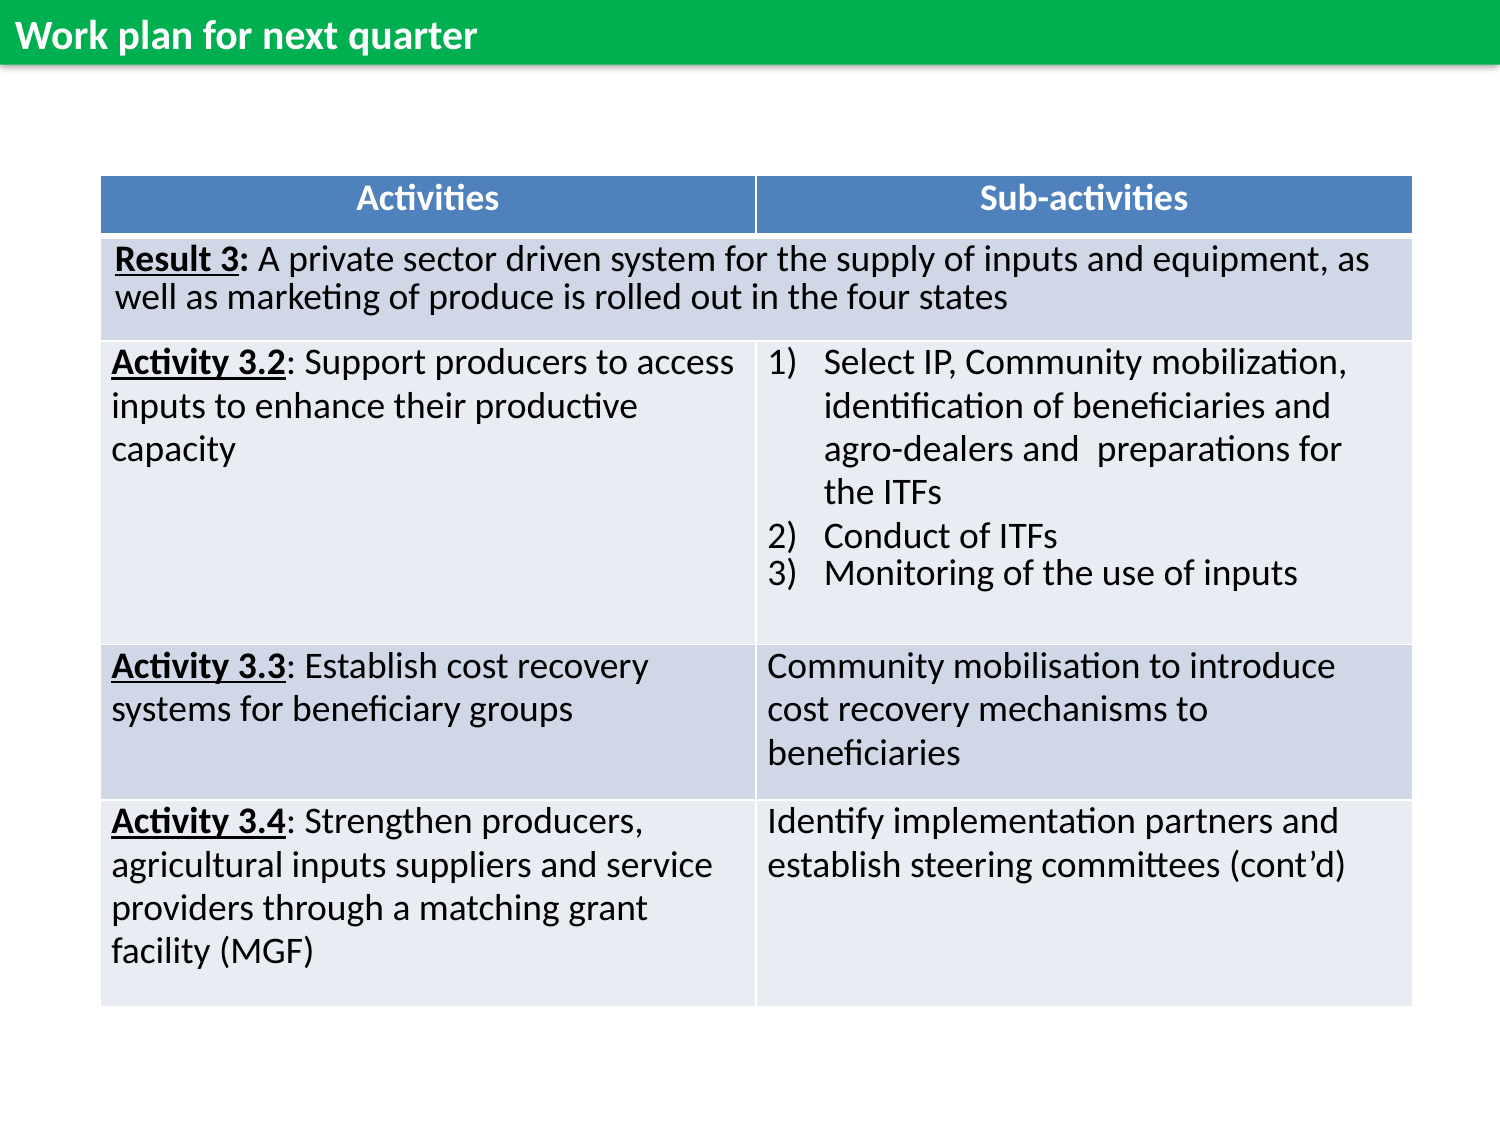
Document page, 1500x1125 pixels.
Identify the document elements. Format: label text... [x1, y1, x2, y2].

table_cell Activity 3.4: Strengthen producers, agricultural inputs suppliers and service providers through a matching grant facility (MGF) [101, 801, 755, 1006]
table_header Activities [101, 176, 755, 233]
table_cell Identify implementation partners and establish steering committees (cont’d) [757, 801, 1412, 1006]
table_cell Result 3: A private sector driven system for the supply of inputs and equipment, as well as marketing of produce is rolled out in the four states [101, 239, 1412, 340]
table_cell Select IP, Community mobilization, identification of beneficiaries and agro-dealers and preparations for the ITFs Conduct of ITFs Monitoring of the use of inputs [757, 342, 1412, 644]
table_cell Activity 3.2: Support producers to access inputs to enhance their productive capacity [101, 342, 755, 644]
table_cell Activity 3.3: Establish cost recovery systems for beneficiary groups [101, 645, 755, 799]
text_box Work plan for next quarter [0, 0, 1500, 65]
table_header Sub-activities [757, 176, 1412, 233]
table_cell Community mobilisation to introduce cost recovery mechanisms to beneficiaries [757, 645, 1412, 799]
